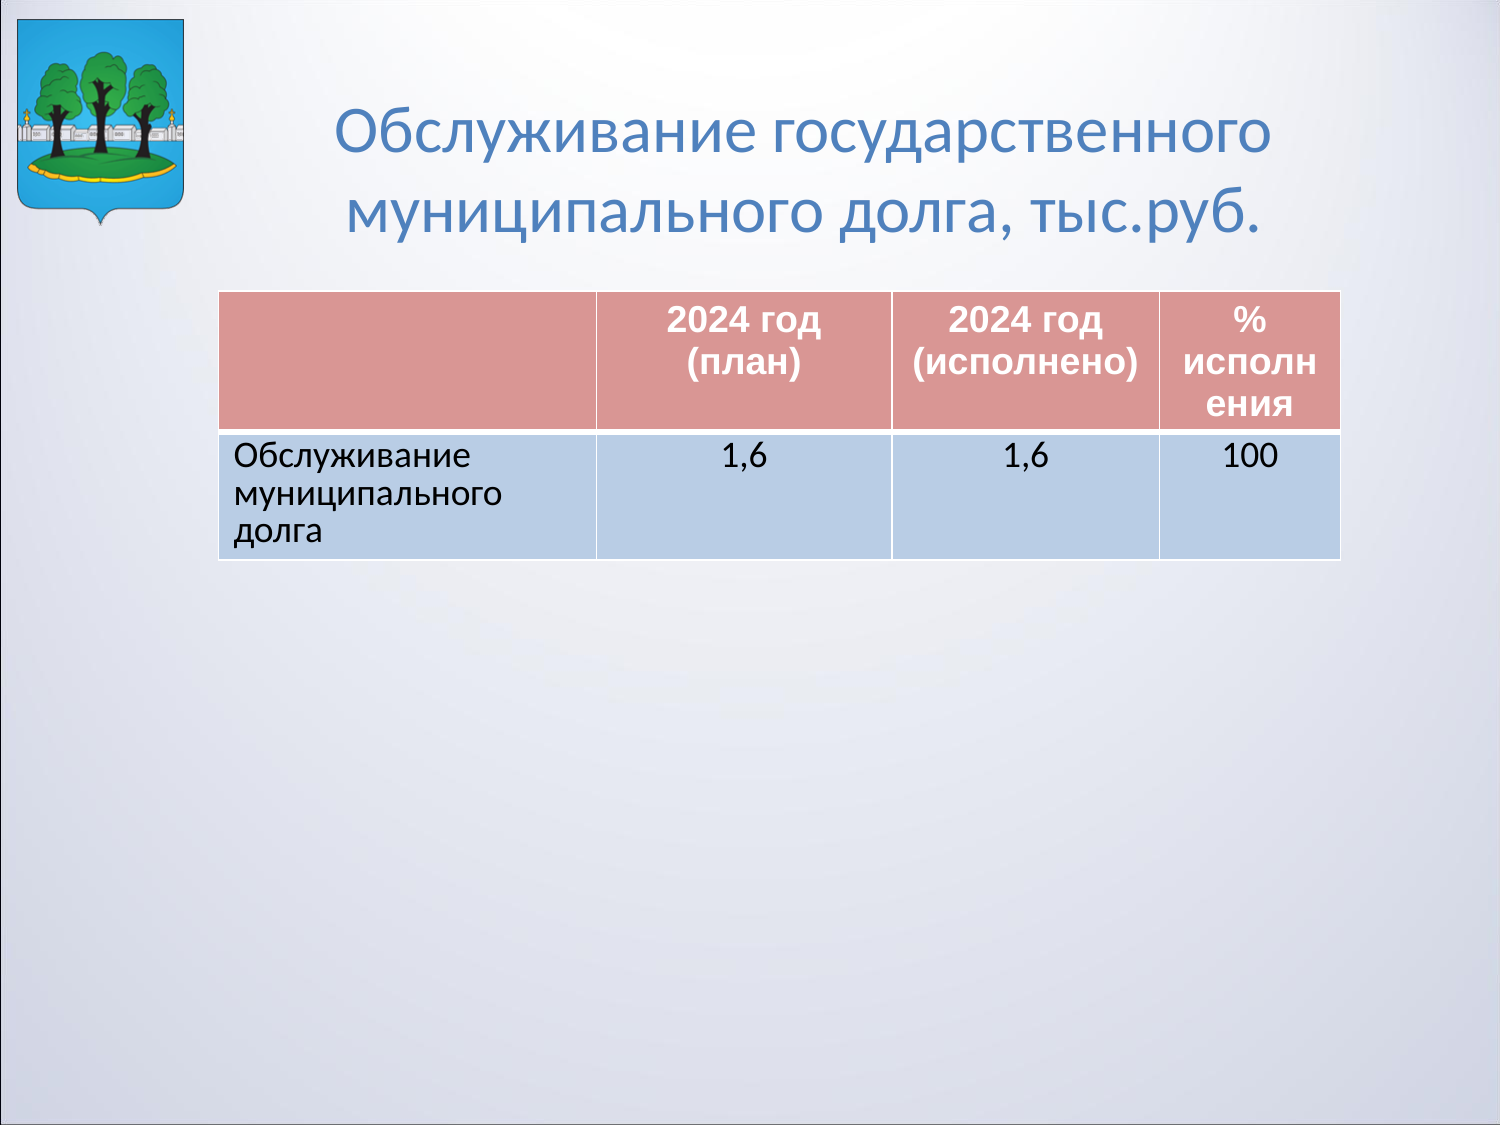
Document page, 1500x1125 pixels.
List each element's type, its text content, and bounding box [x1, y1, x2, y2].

picture [0, 0, 1500, 1125]
table_cell 1,6 [597, 435, 891, 559]
table_cell 100 [1160, 435, 1340, 559]
list Обслуживание государственного муниципального долга, тыс.руб. [183, 77, 1426, 1006]
table_cell 1,6 [893, 435, 1159, 559]
table_header % исполнения [1160, 292, 1340, 429]
table_header 2024 год (исполнено) [893, 292, 1159, 429]
table_header 2024 год (план) [597, 292, 891, 429]
table_header [219, 292, 596, 429]
table_cell Обслуживание муниципального долга [219, 435, 596, 559]
